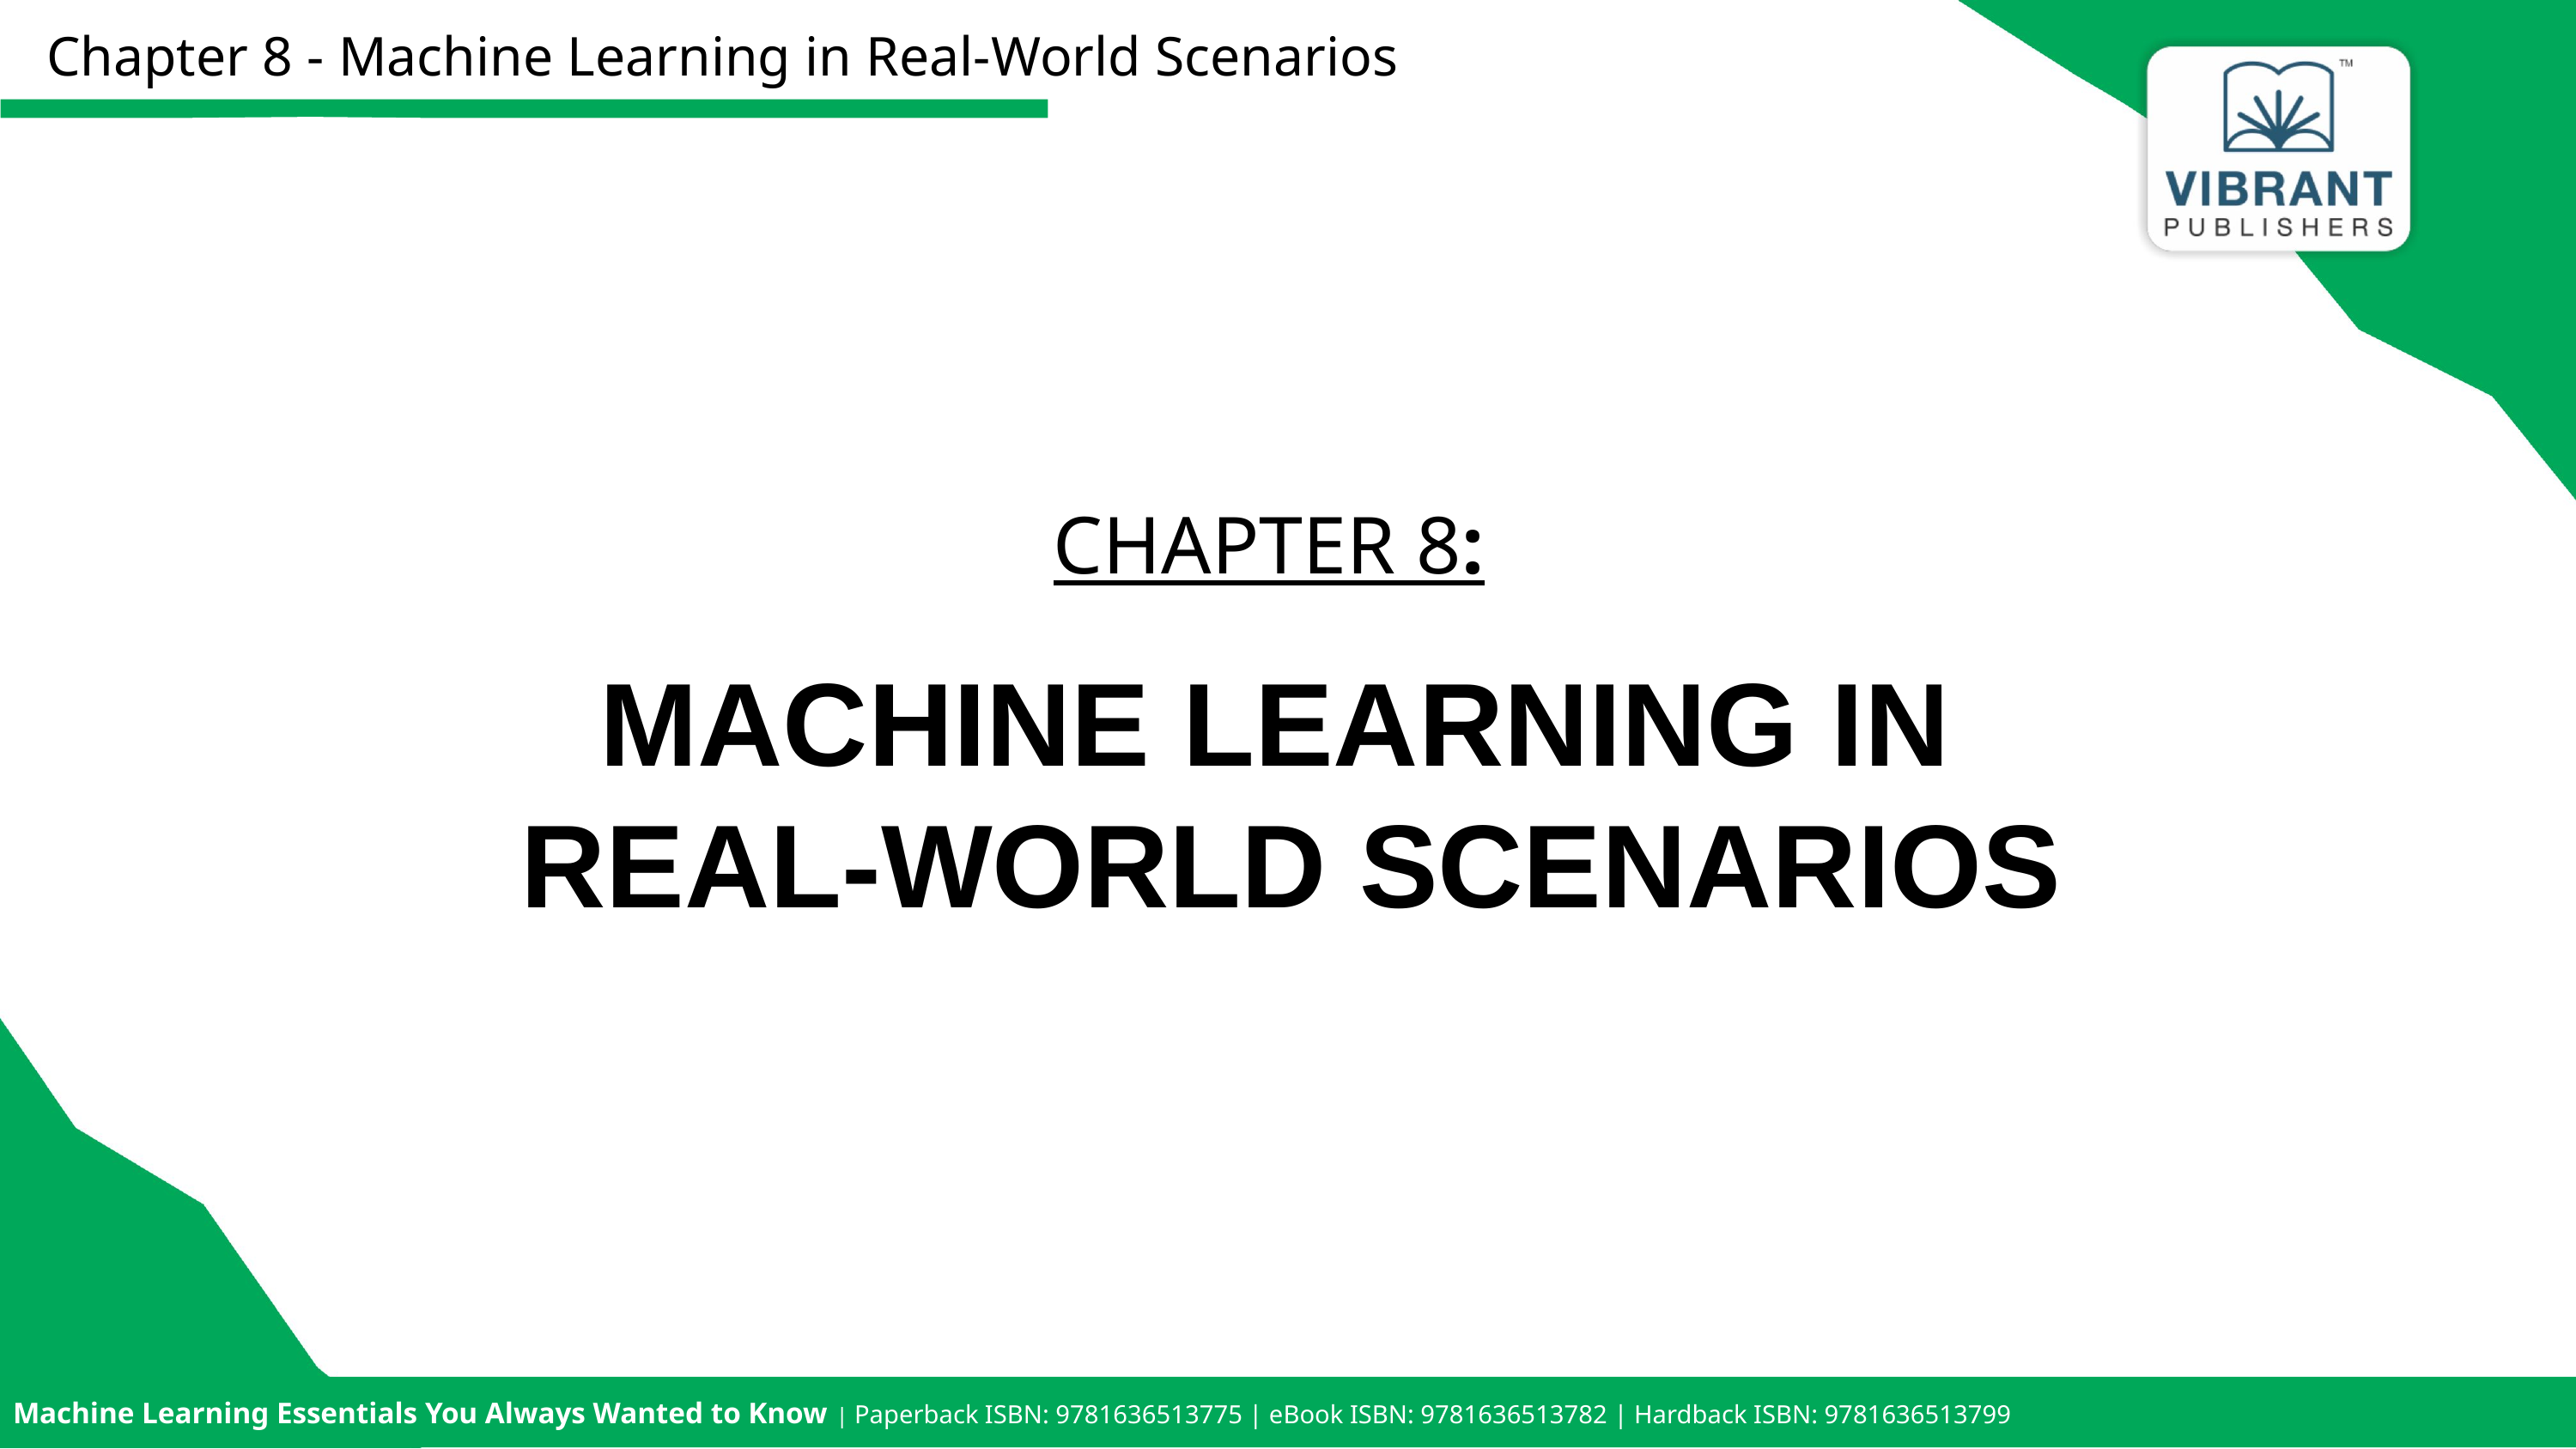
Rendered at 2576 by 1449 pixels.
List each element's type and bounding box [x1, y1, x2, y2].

text_box [0, 0, 2576, 1448]
